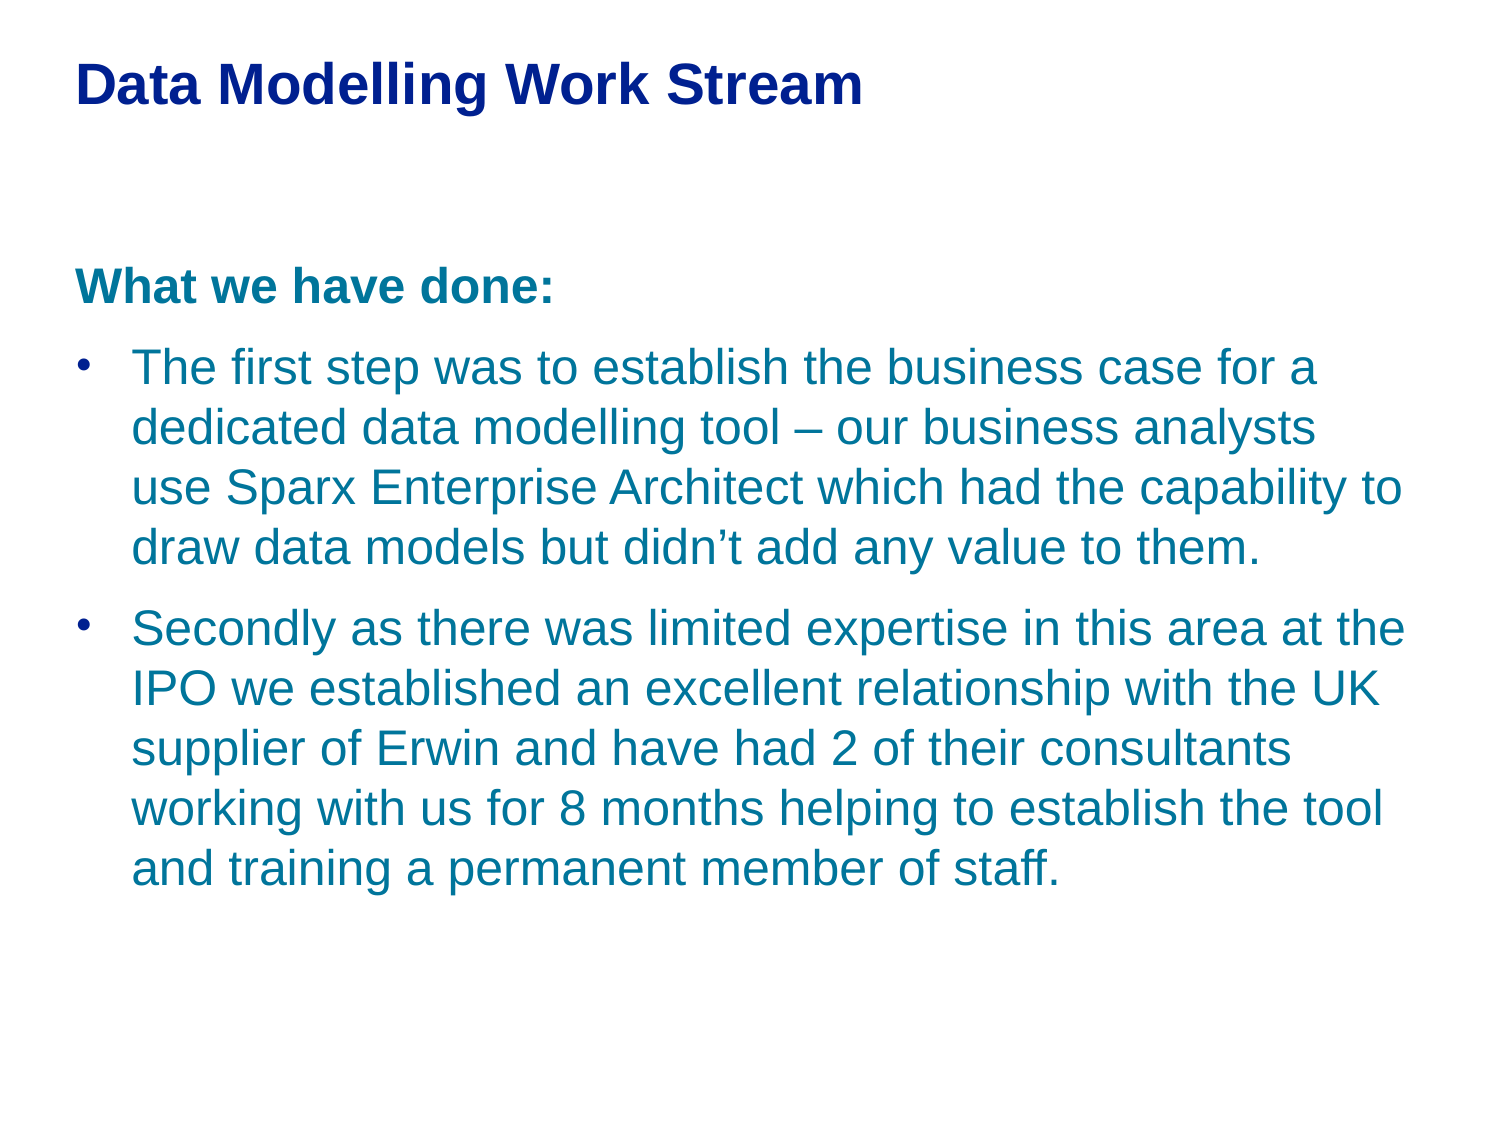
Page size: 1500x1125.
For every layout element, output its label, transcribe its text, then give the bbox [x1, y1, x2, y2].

title Data Modelling Work Stream [74, 45, 1426, 222]
list What we have done: The first step was to establish the business case for a dedicated data modelling tool – our business analysts use Sparx Enterprise Architect which had the capability to draw data models but didn’t add any value to them. Secondly as there was limited expertise in this area at the IPO we established an excellent relationship with the UK supplier of Erwin and have had 2 of their consultants working with us for 8 months helping to establish the tool and training a permanent member of staff. [74, 245, 1426, 1034]
